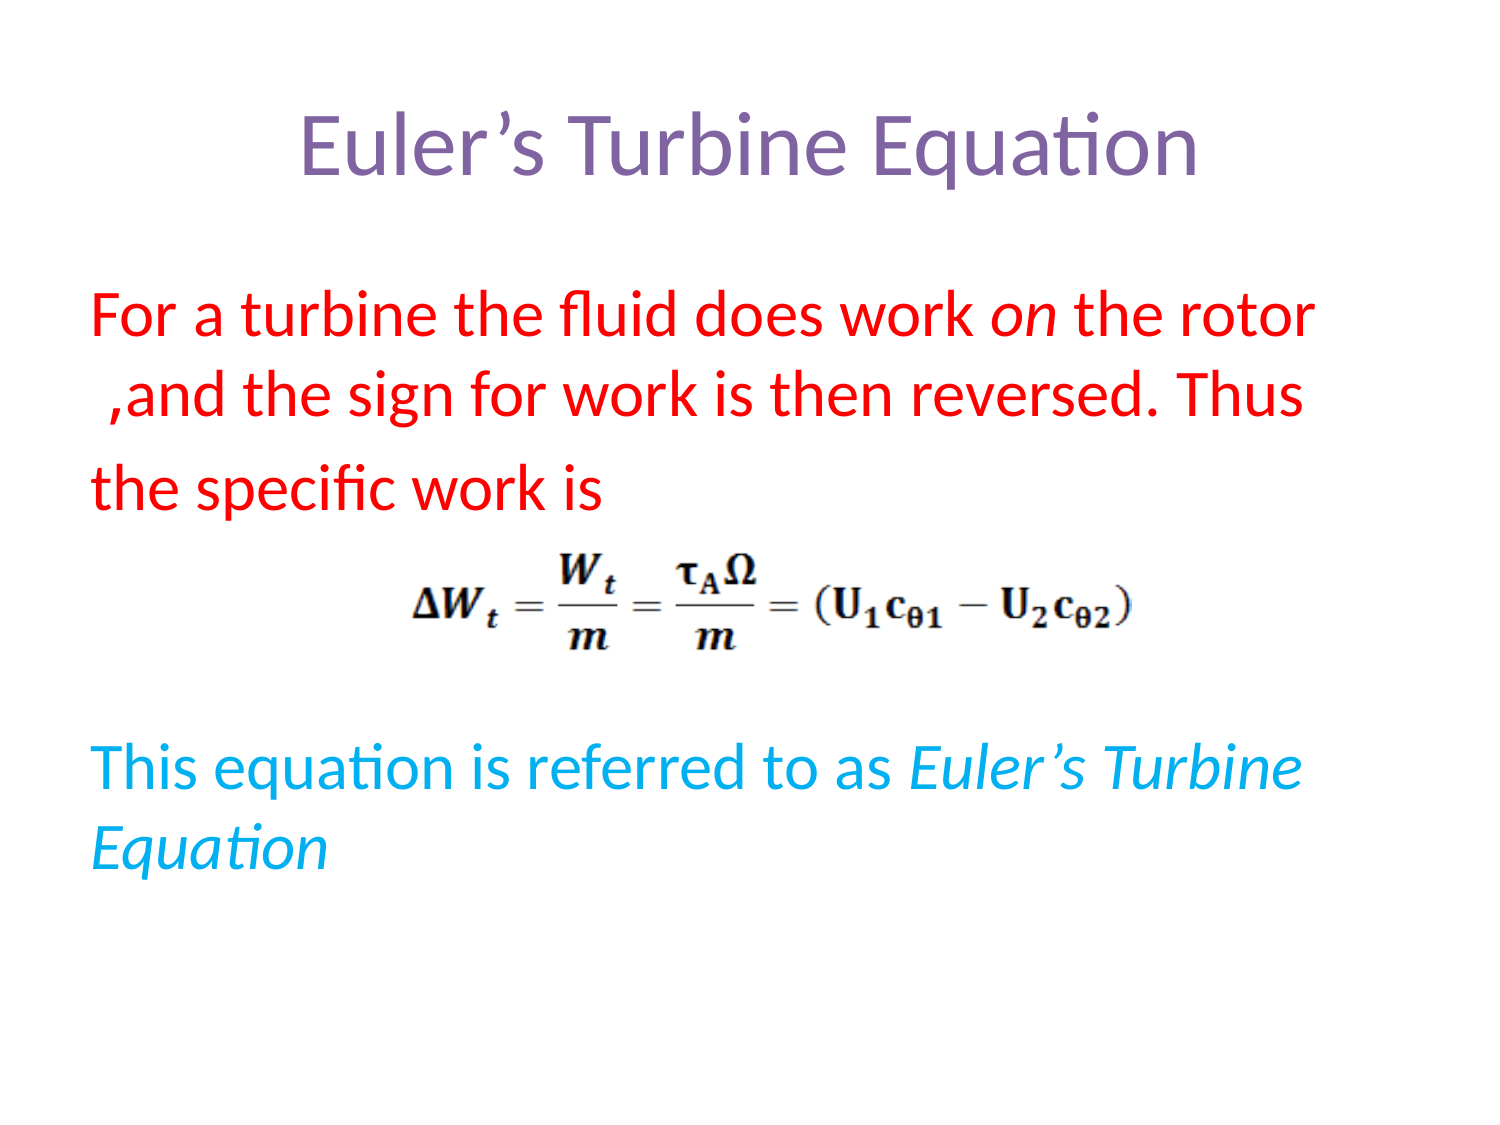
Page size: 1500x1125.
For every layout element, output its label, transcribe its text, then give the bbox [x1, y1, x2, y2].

title Euler’s Turbine Equation [75, 45, 1425, 233]
picture [412, 549, 1132, 658]
list For a turbine the fluid does work on the rotor and the sign for work is then reversed. Thus, the specific work is This equation is referred to as Euler’s Turbine Equation [75, 262, 1425, 1005]
